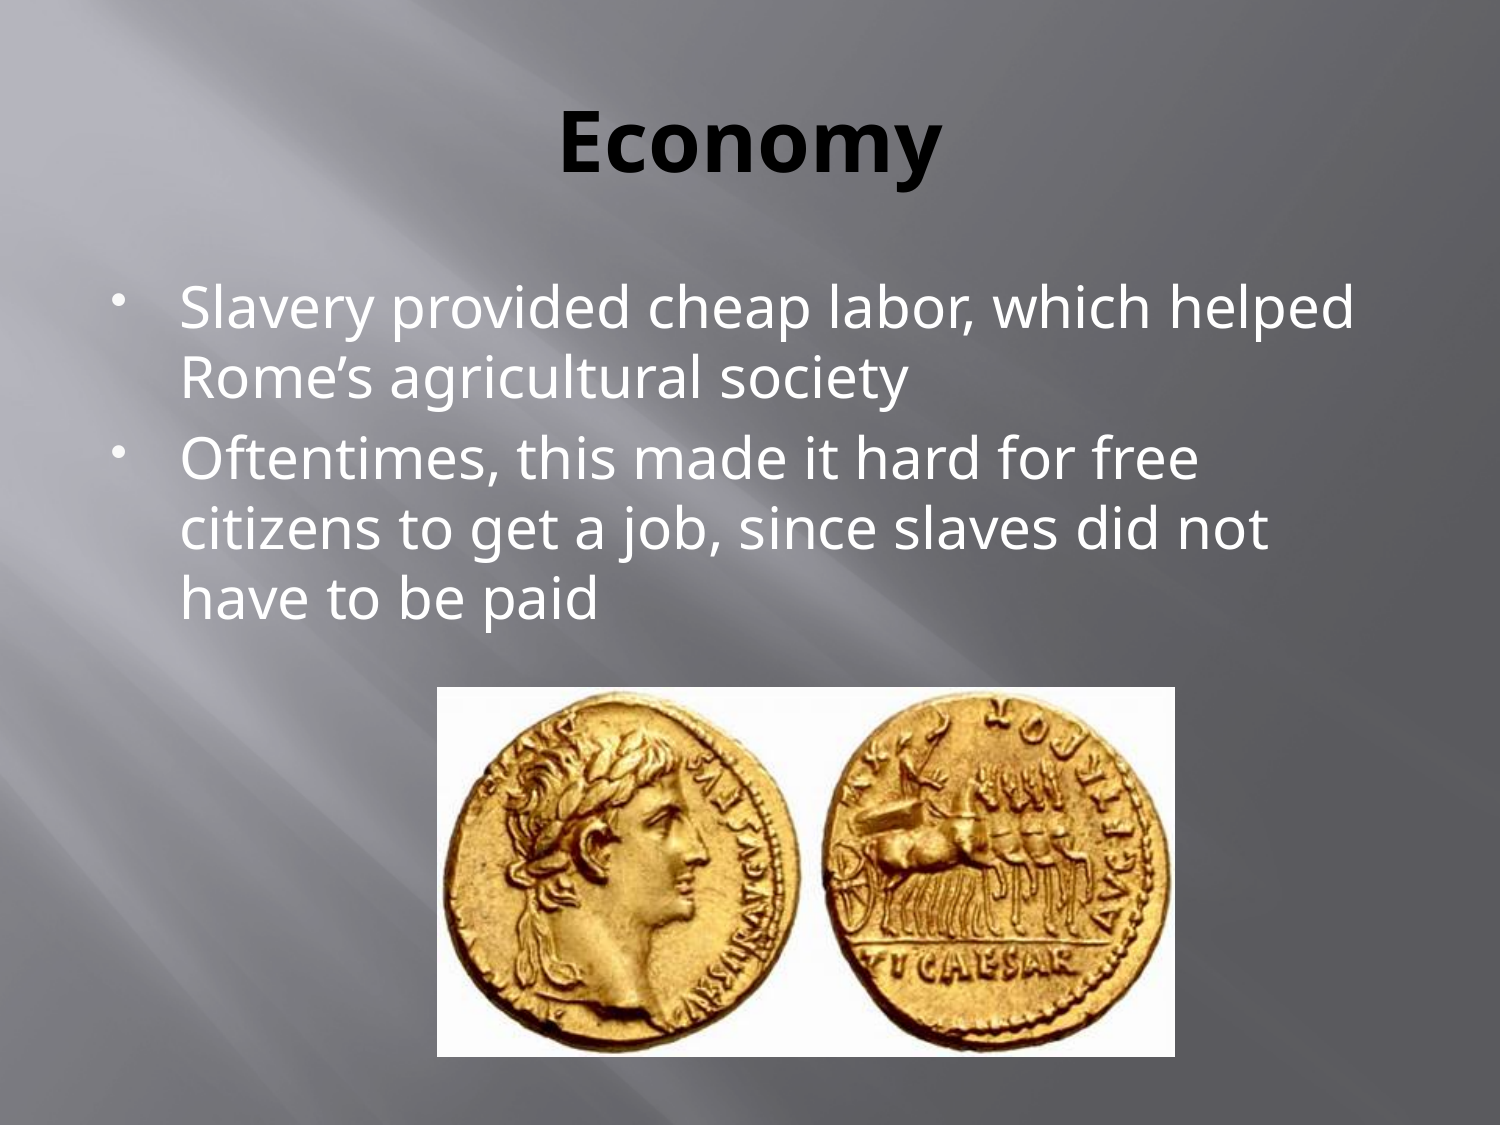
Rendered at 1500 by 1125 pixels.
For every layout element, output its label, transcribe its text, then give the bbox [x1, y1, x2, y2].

title Economy [75, 45, 1425, 233]
list Slavery provided cheap labor, which helped Rome’s agricultural society Oftentimes, this made it hard for free citizens to get a job, since slaves did not have to be paid [75, 262, 1425, 1035]
picture [437, 687, 1176, 1057]
